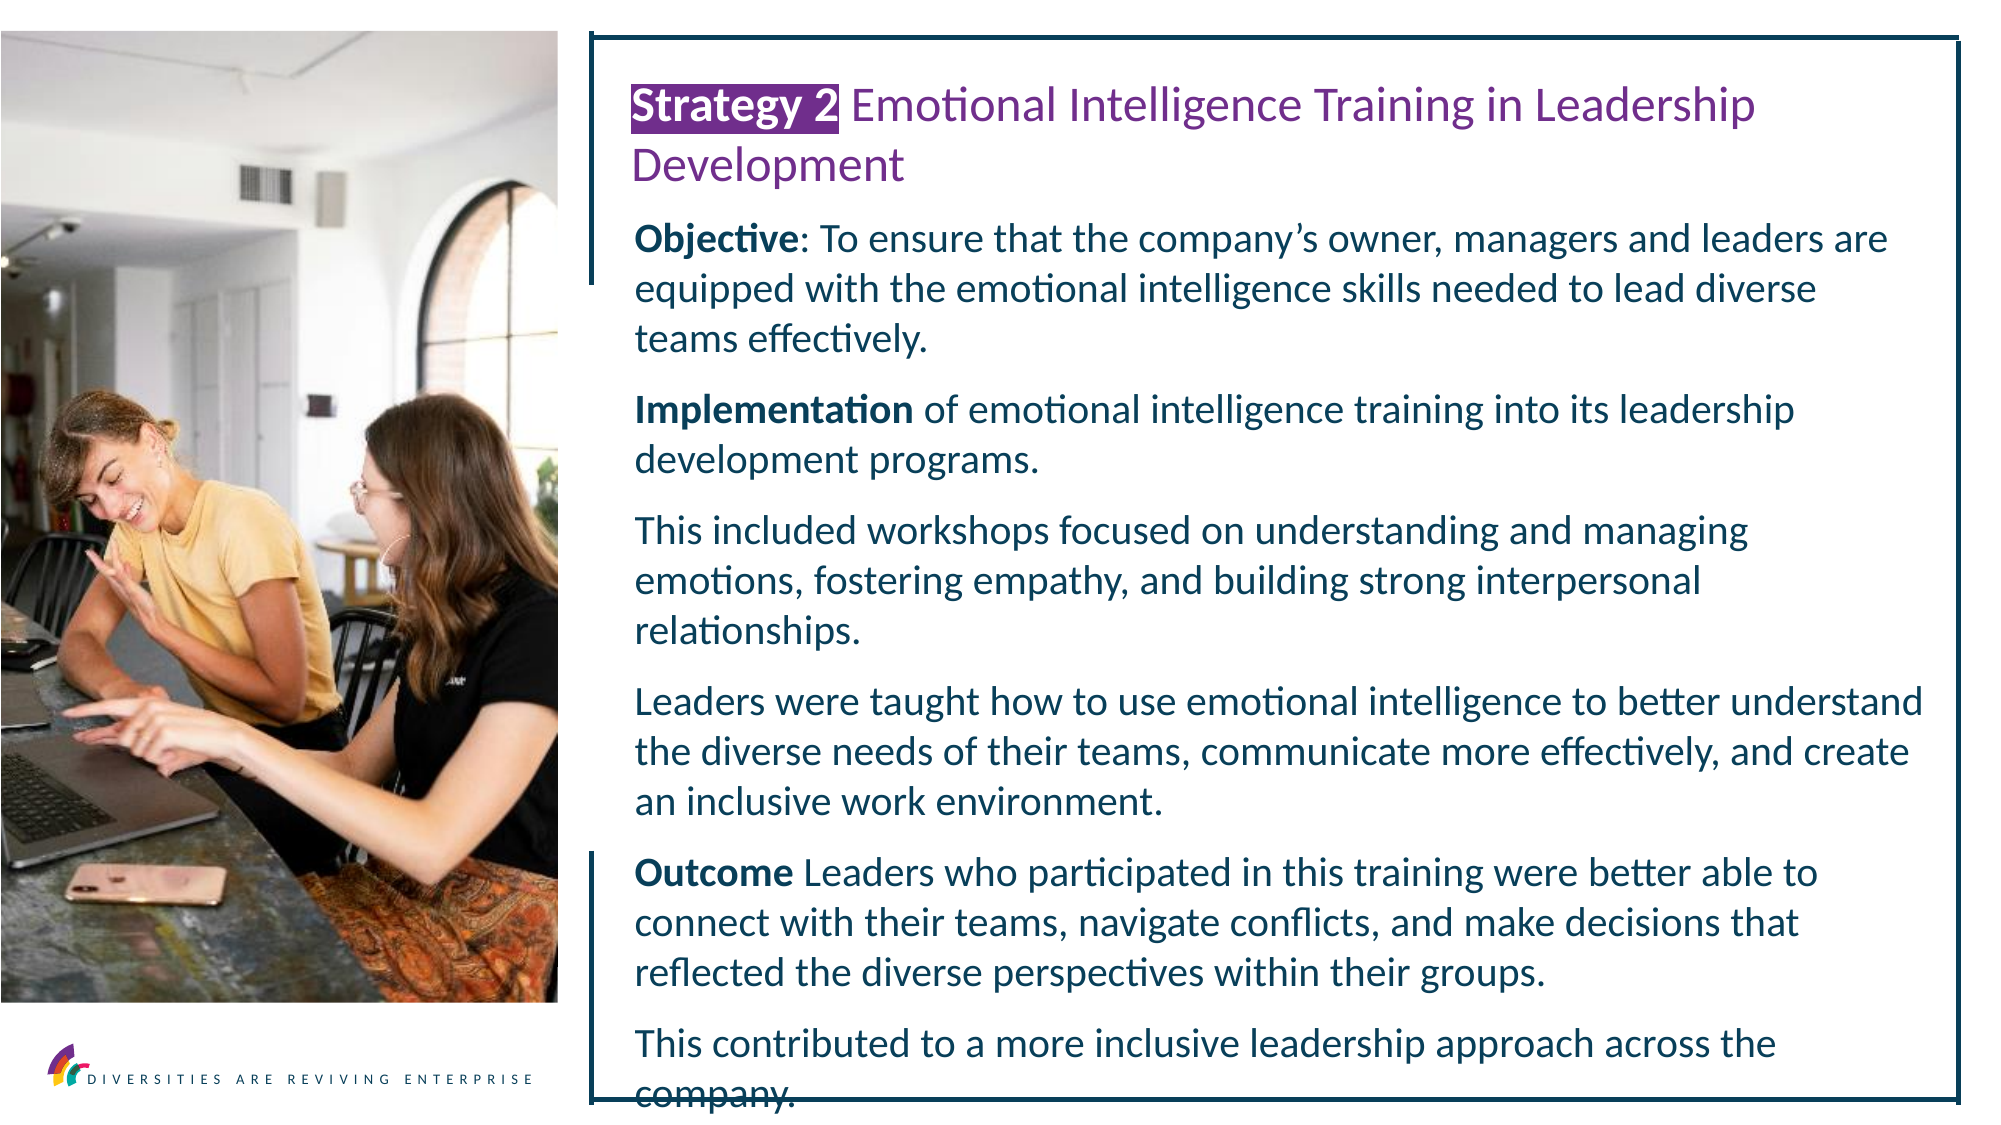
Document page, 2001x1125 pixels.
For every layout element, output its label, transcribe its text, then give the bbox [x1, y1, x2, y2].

list Objective: To ensure that the company’s owner, managers and leaders are equipped with the emotional intelligence skills needed to lead diverse teams effectively. Implementation of emotional intelligence training into its leadership development programs. This included workshops focused on understanding and managing emotions, fostering empathy, and building strong interpersonal relationships. Leaders were taught how to use emotional intelligence to better understand the diverse needs of their teams, communicate more effectively, and create an inclusive work environment. Outcome Leaders who participated in this training were better able to connect with their teams, navigate conflicts, and make decisions that reflected the diverse perspectives within their groups. This contributed to a more inclusive leadership approach across the company. [619, 203, 1943, 368]
list Strategy 2 Emotional Intelligence Training in Leadership Development [616, 63, 1918, 120]
picture [1, 30, 558, 1003]
